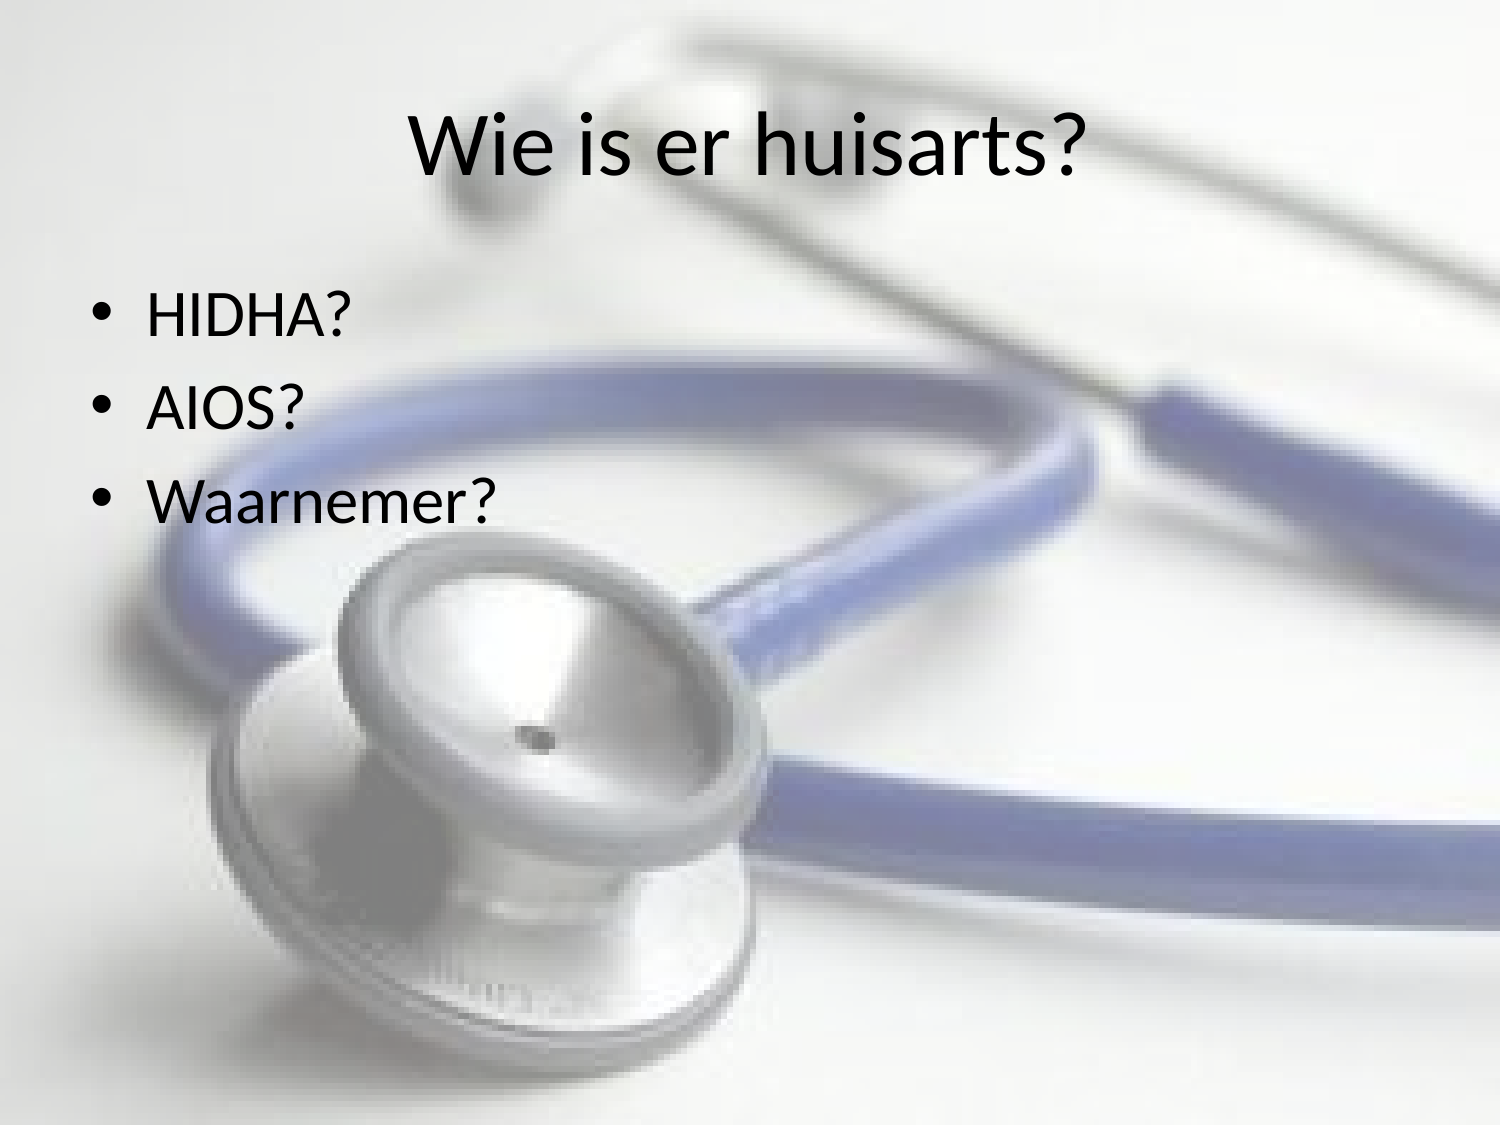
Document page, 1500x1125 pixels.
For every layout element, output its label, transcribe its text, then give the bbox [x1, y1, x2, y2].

list HIDHA? AIOS? Waarnemer? [75, 262, 1425, 1005]
title Wie is er huisarts? [75, 45, 1425, 233]
